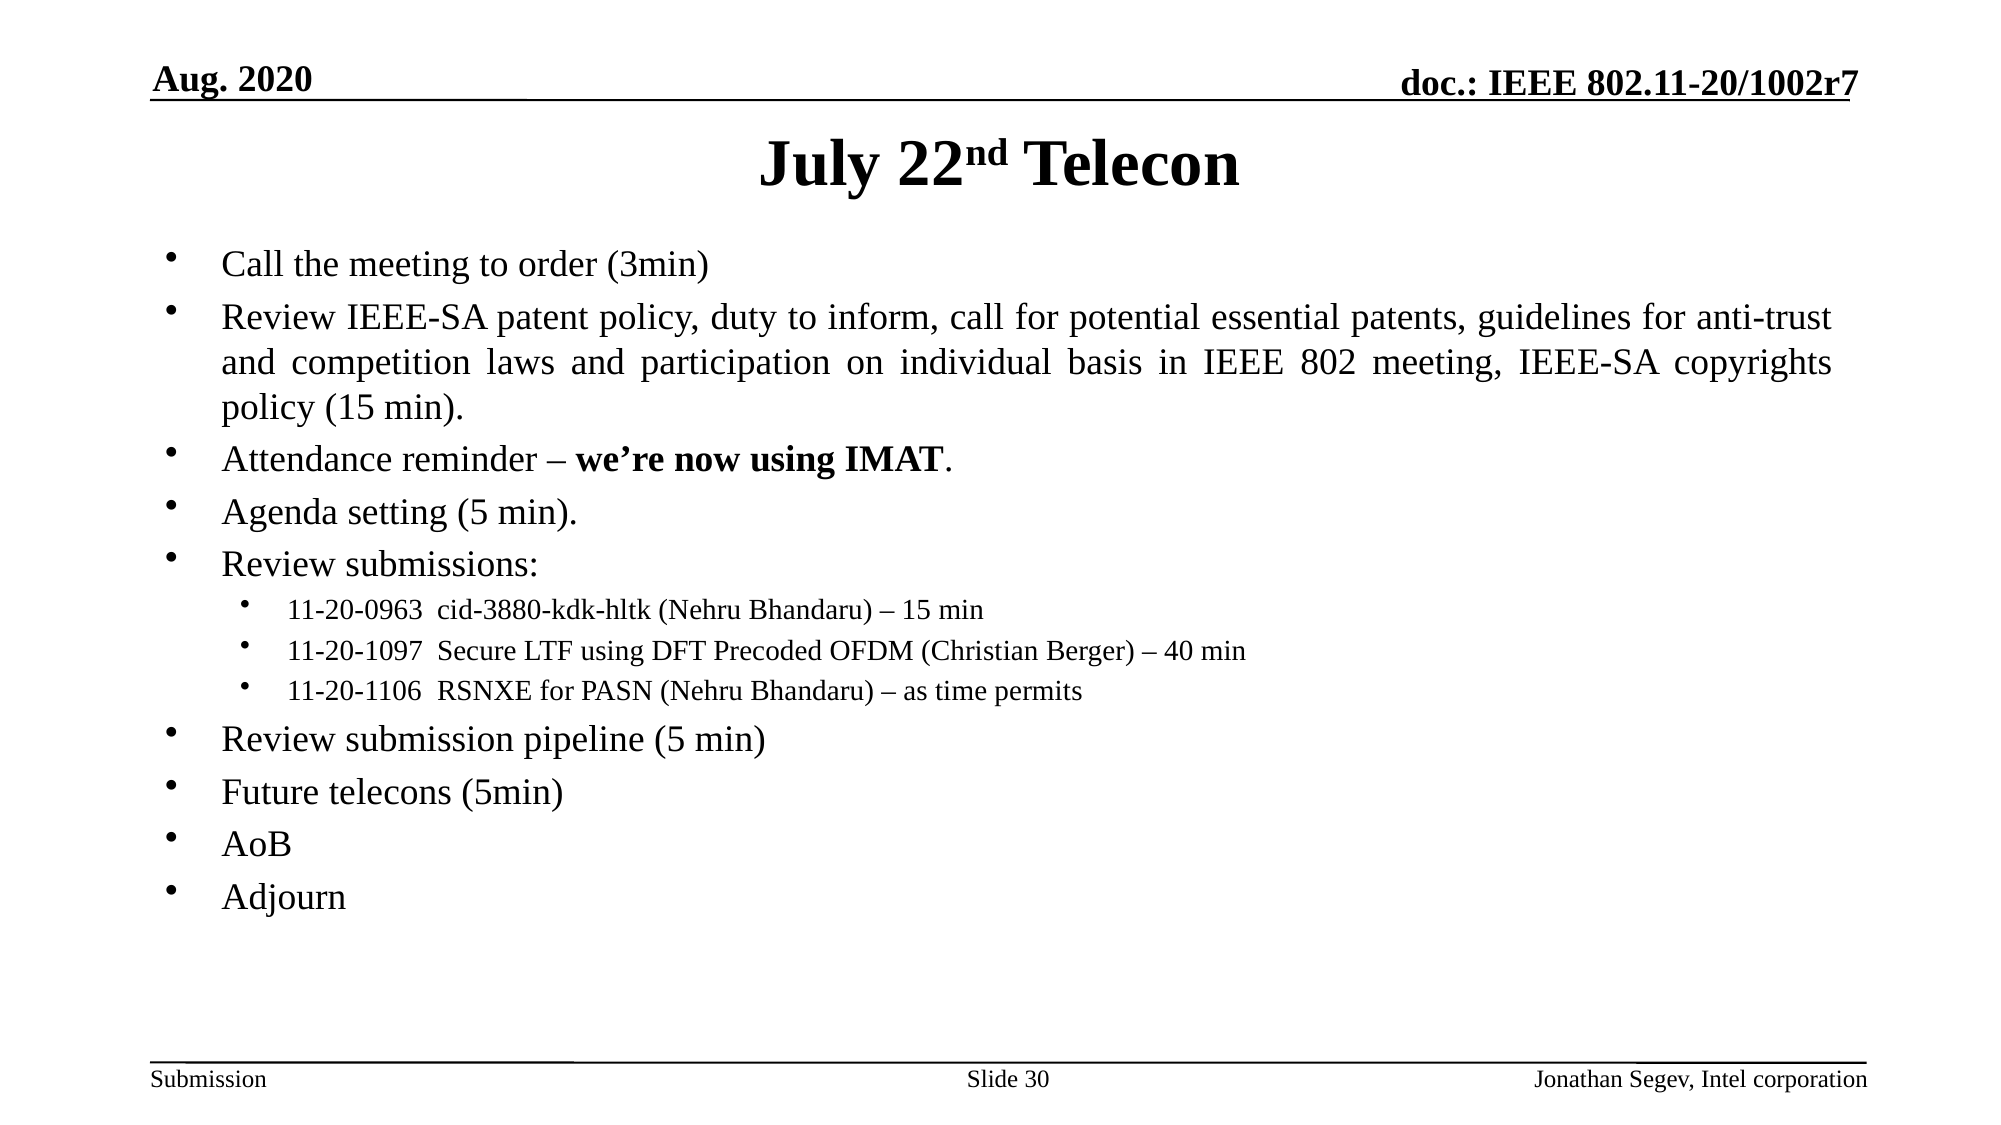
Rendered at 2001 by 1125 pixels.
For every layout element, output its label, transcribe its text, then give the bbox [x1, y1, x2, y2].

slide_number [152, 54, 563, 100]
slide_number Slide 30 [950, 1061, 1067, 1123]
list Call the meeting to order (3min) Review IEEE-SA patent policy, duty to inform, call for potential essential patents, guidelines for anti-trust and competition laws and participation on individual basis in IEEE 802 meeting, IEEE-SA copyrights policy (15 min). Attendance reminder – we’re now using IMAT. Agenda setting (5 min). Review submissions: 11-20-0963 cid-3880-kdk-hltk (Nehru Bhandaru) – 15 min 11-20-1097 Secure LTF using DFT Precoded OFDM (Christian Berger) – 40 min 11-20-1106 RSNXE for PASN (Nehru Bhandaru) – as time permits Review submission pipeline (5 min) Future telecons (5min) AoB Adjourn [149, 231, 1850, 1000]
title July 22nd Telecon [149, 112, 1850, 205]
footer Jonathan Segev, Intel corporation [1171, 1061, 1869, 1093]
